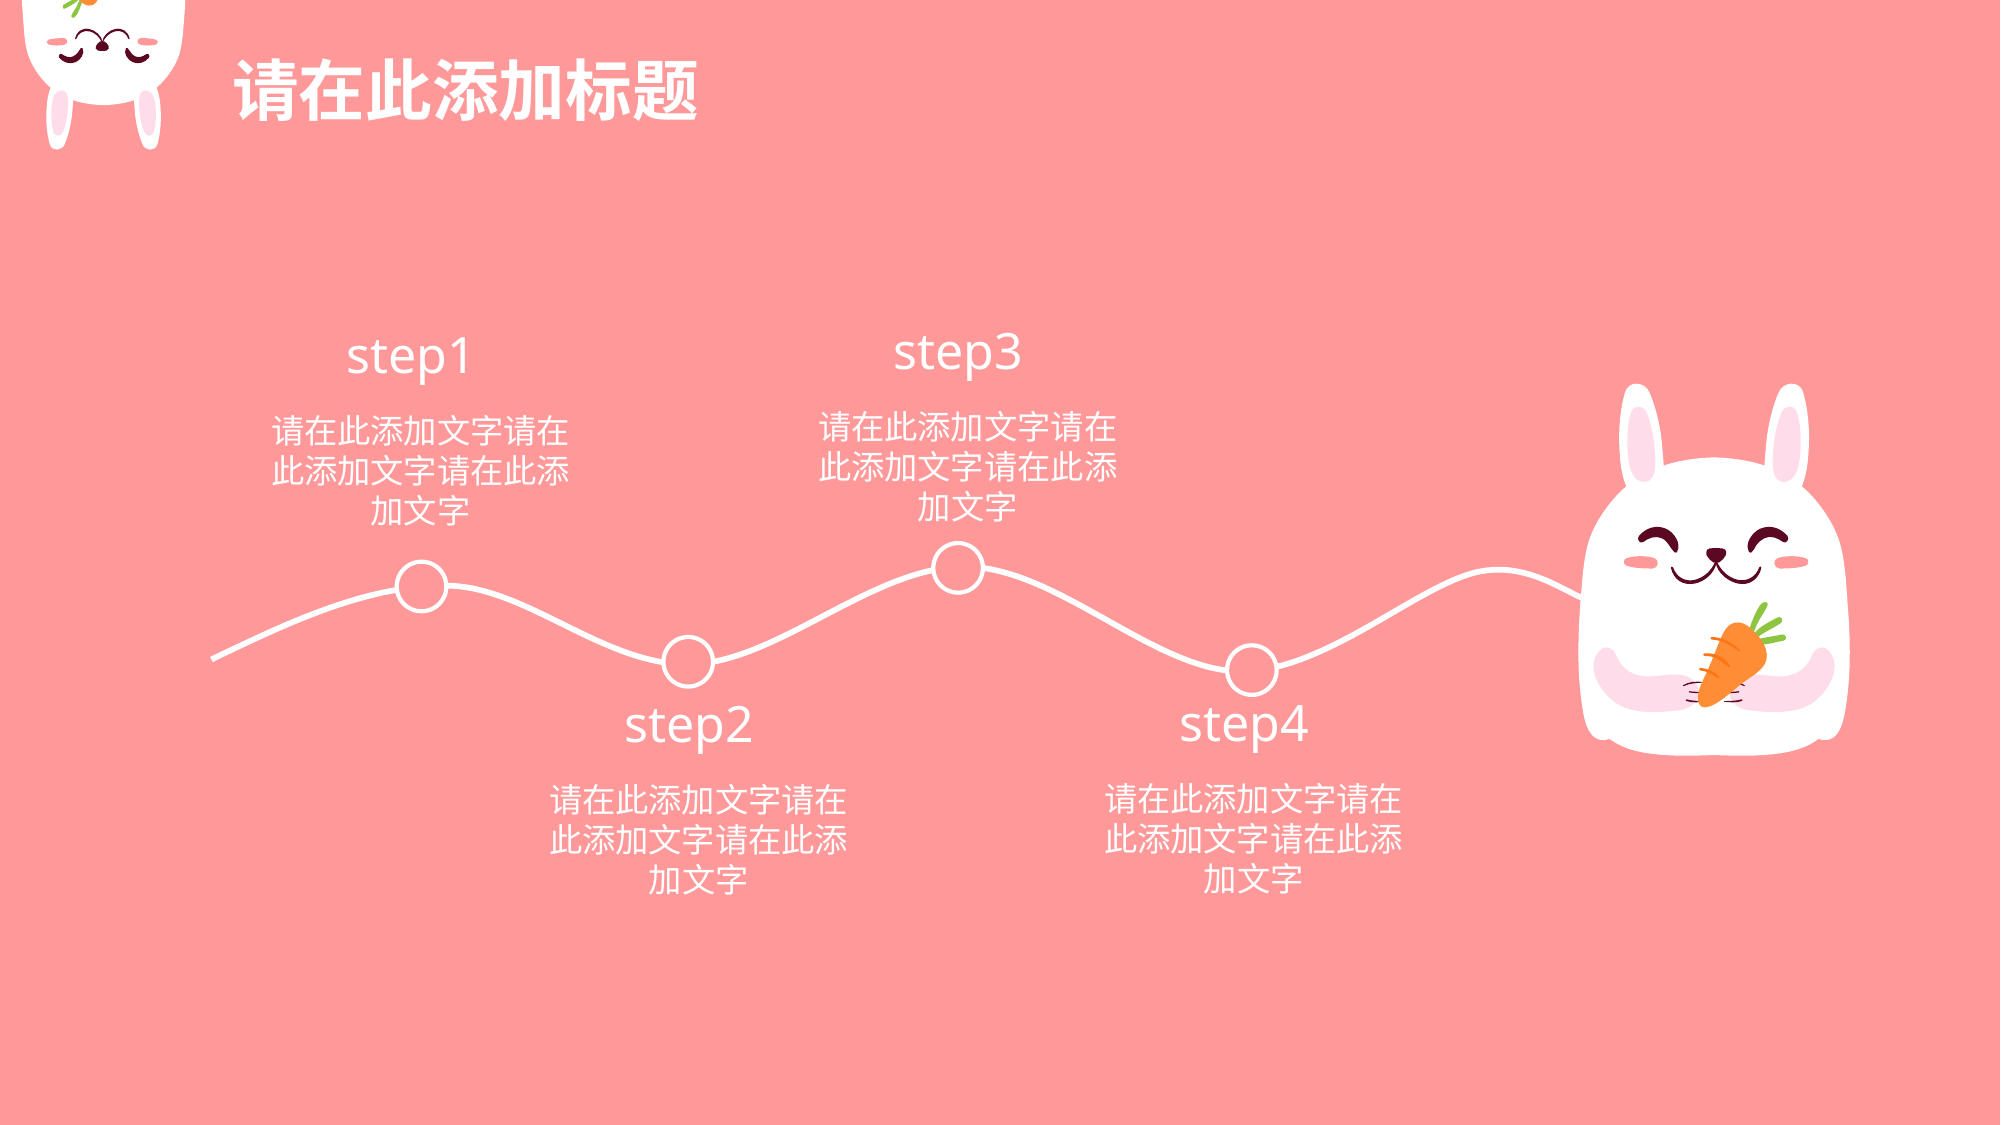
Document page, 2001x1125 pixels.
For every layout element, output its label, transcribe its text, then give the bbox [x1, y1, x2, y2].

text_box step3 [879, 311, 1057, 387]
text_box step4 [1164, 684, 1343, 759]
text_box [210, 584, 672, 664]
text_box 请在此添加文字请在此添加文字请在此添加文字 [1073, 770, 1434, 906]
text_box 请在此添加文字请在此添加文字请在此添加文字 [240, 403, 601, 538]
text_box step1 [331, 316, 510, 392]
text_box 请在此添加文字请在此添加文字请在此添加文字 [518, 771, 879, 907]
text_box 请在此添加标题 [209, 41, 722, 137]
text_box 请在此添加文字请在此添加文字请在此添加文字 [787, 398, 1148, 534]
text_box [1577, 379, 1851, 757]
text_box [395, 560, 448, 613]
text_box [662, 635, 715, 685]
text_box step2 [609, 685, 788, 760]
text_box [21, 0, 186, 153]
text_box [703, 567, 1577, 672]
text_box [932, 542, 984, 594]
text_box [1226, 644, 1278, 684]
